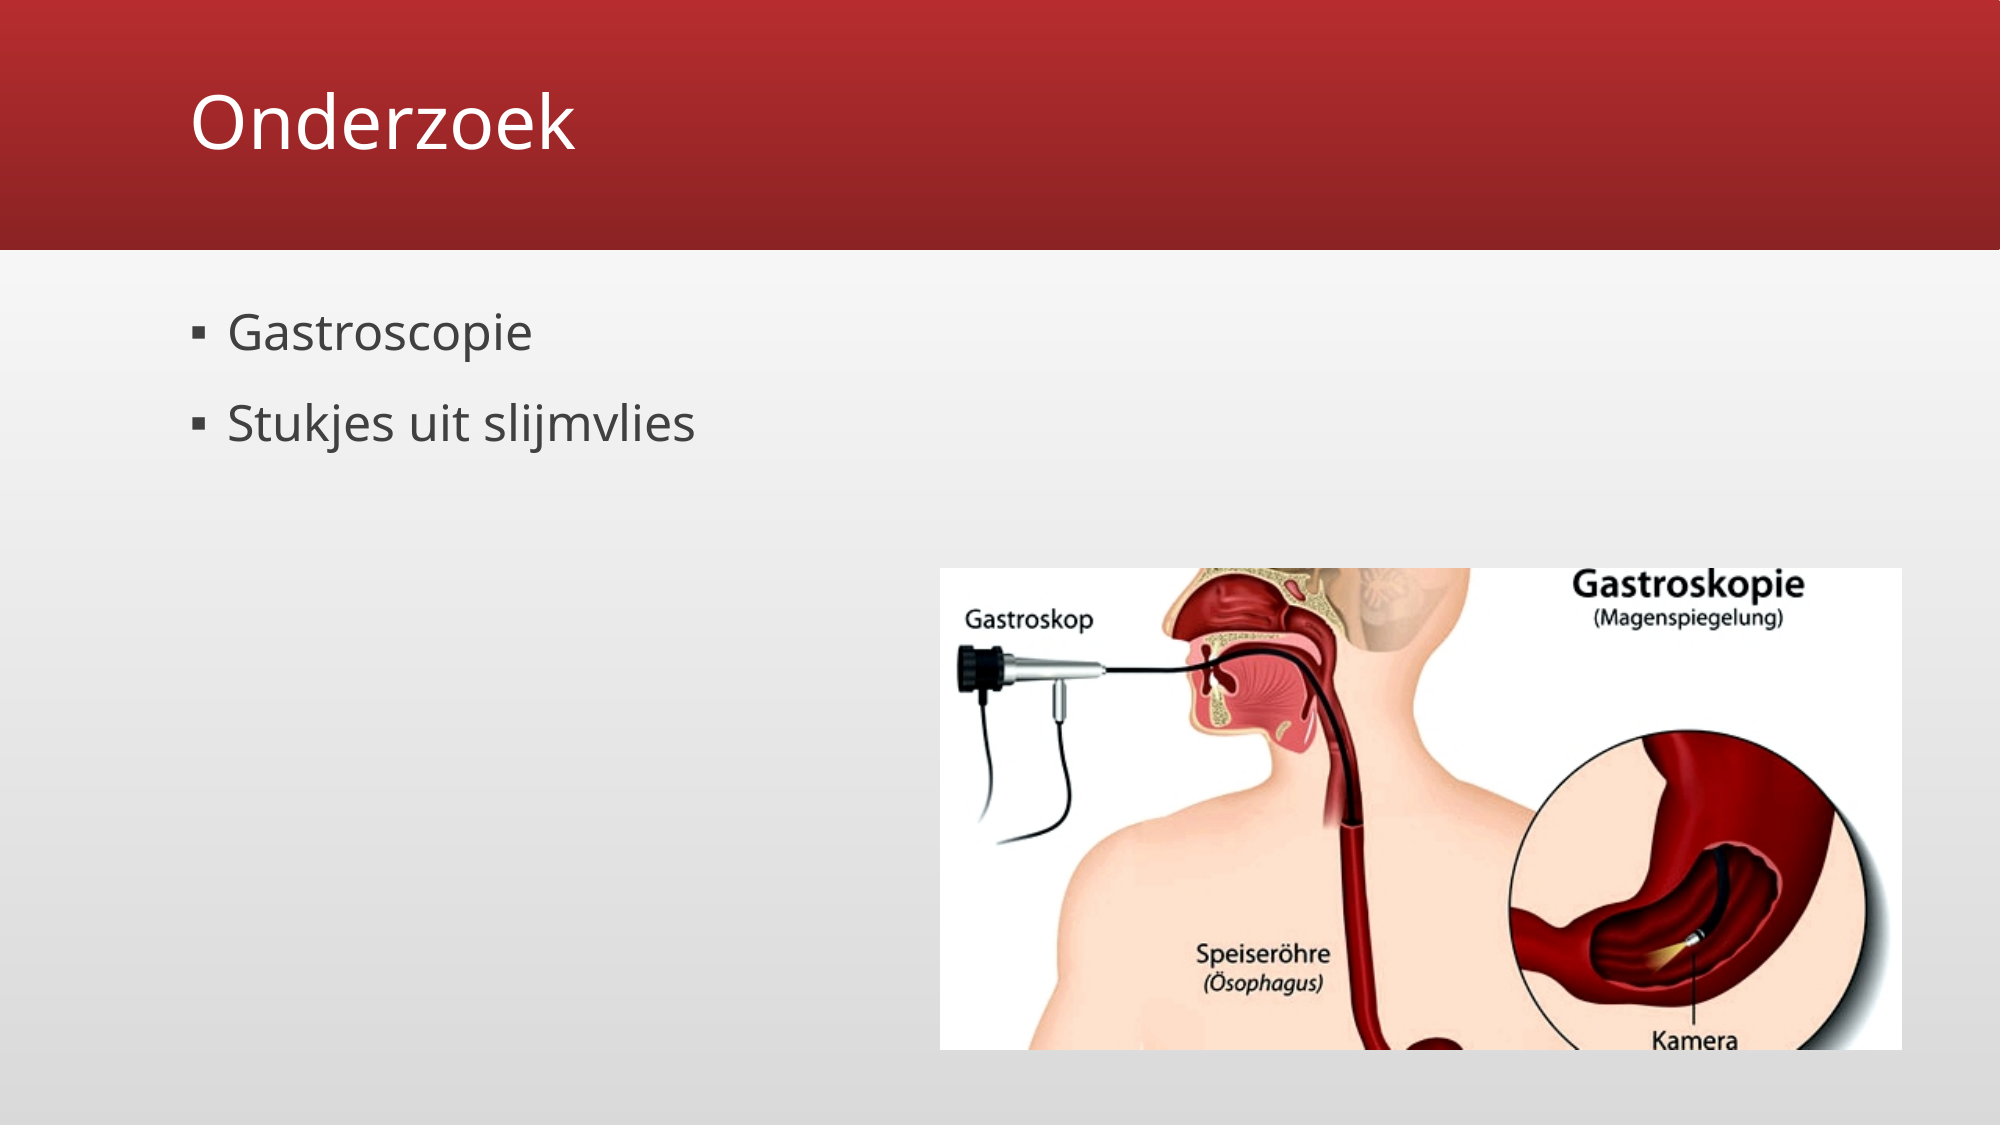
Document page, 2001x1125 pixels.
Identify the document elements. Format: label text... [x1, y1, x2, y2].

list Gastroscopie Stukjes uit slijmvlies [174, 299, 963, 1050]
title Onderzoek [174, 16, 1825, 234]
picture [940, 568, 1902, 1050]
